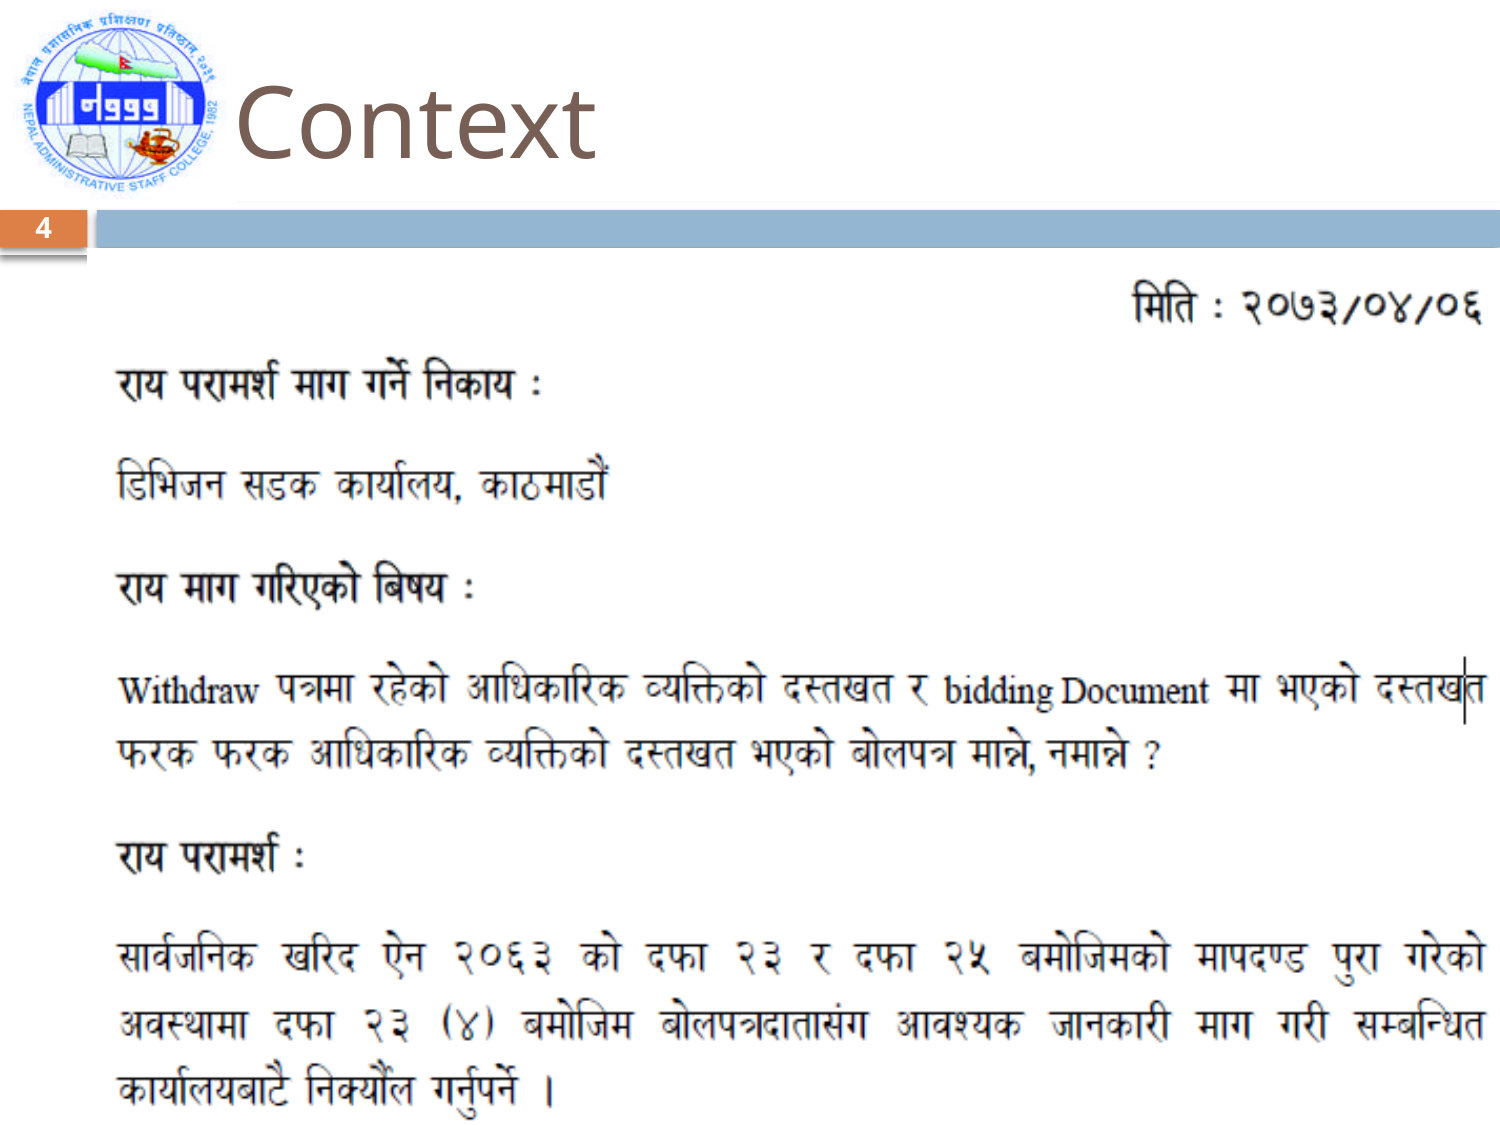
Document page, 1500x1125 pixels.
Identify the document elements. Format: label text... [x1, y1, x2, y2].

title Context [218, 37, 1471, 200]
picture [1, 0, 236, 208]
slide_number 4 [0, 208, 88, 249]
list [87, 248, 1500, 1125]
